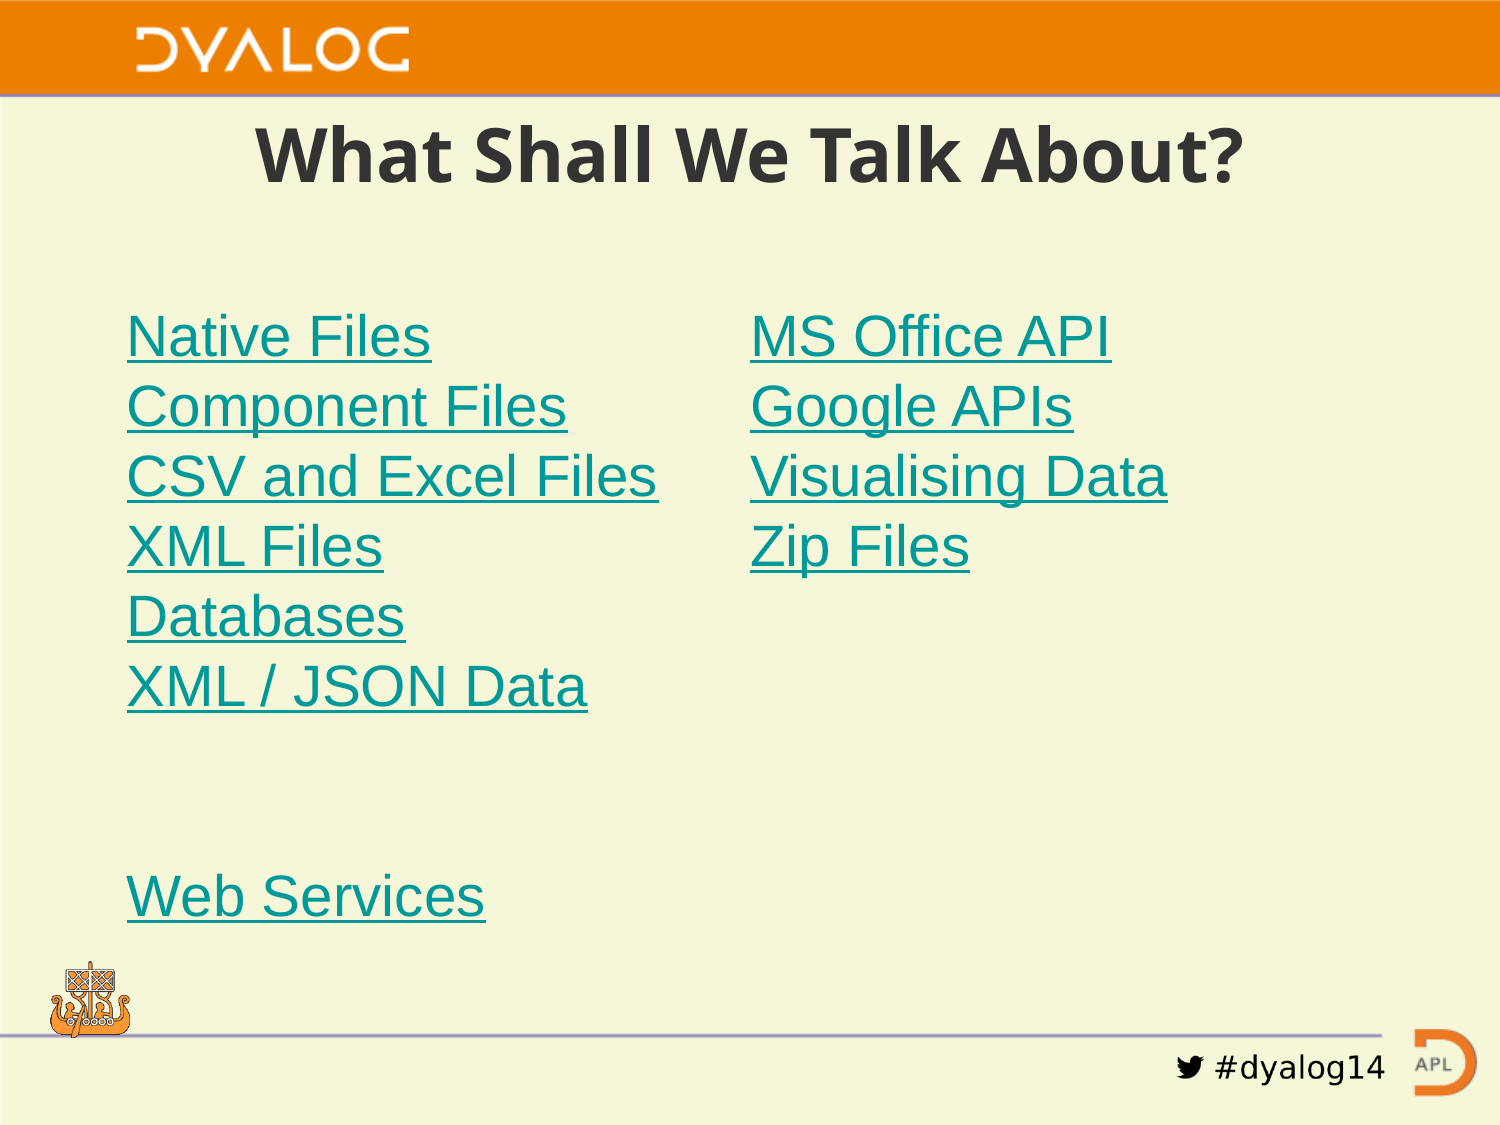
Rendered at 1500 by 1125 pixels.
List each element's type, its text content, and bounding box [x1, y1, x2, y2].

subtitle Native Files Component Files CSV and Excel Files XML Files Databases XML / JSON Data Web Services MS Office API Google APIs Visualising Data Zip Files [112, 291, 1388, 1000]
picture [0, 0, 1500, 1125]
title What Shall We Talk About? [112, 99, 1388, 268]
